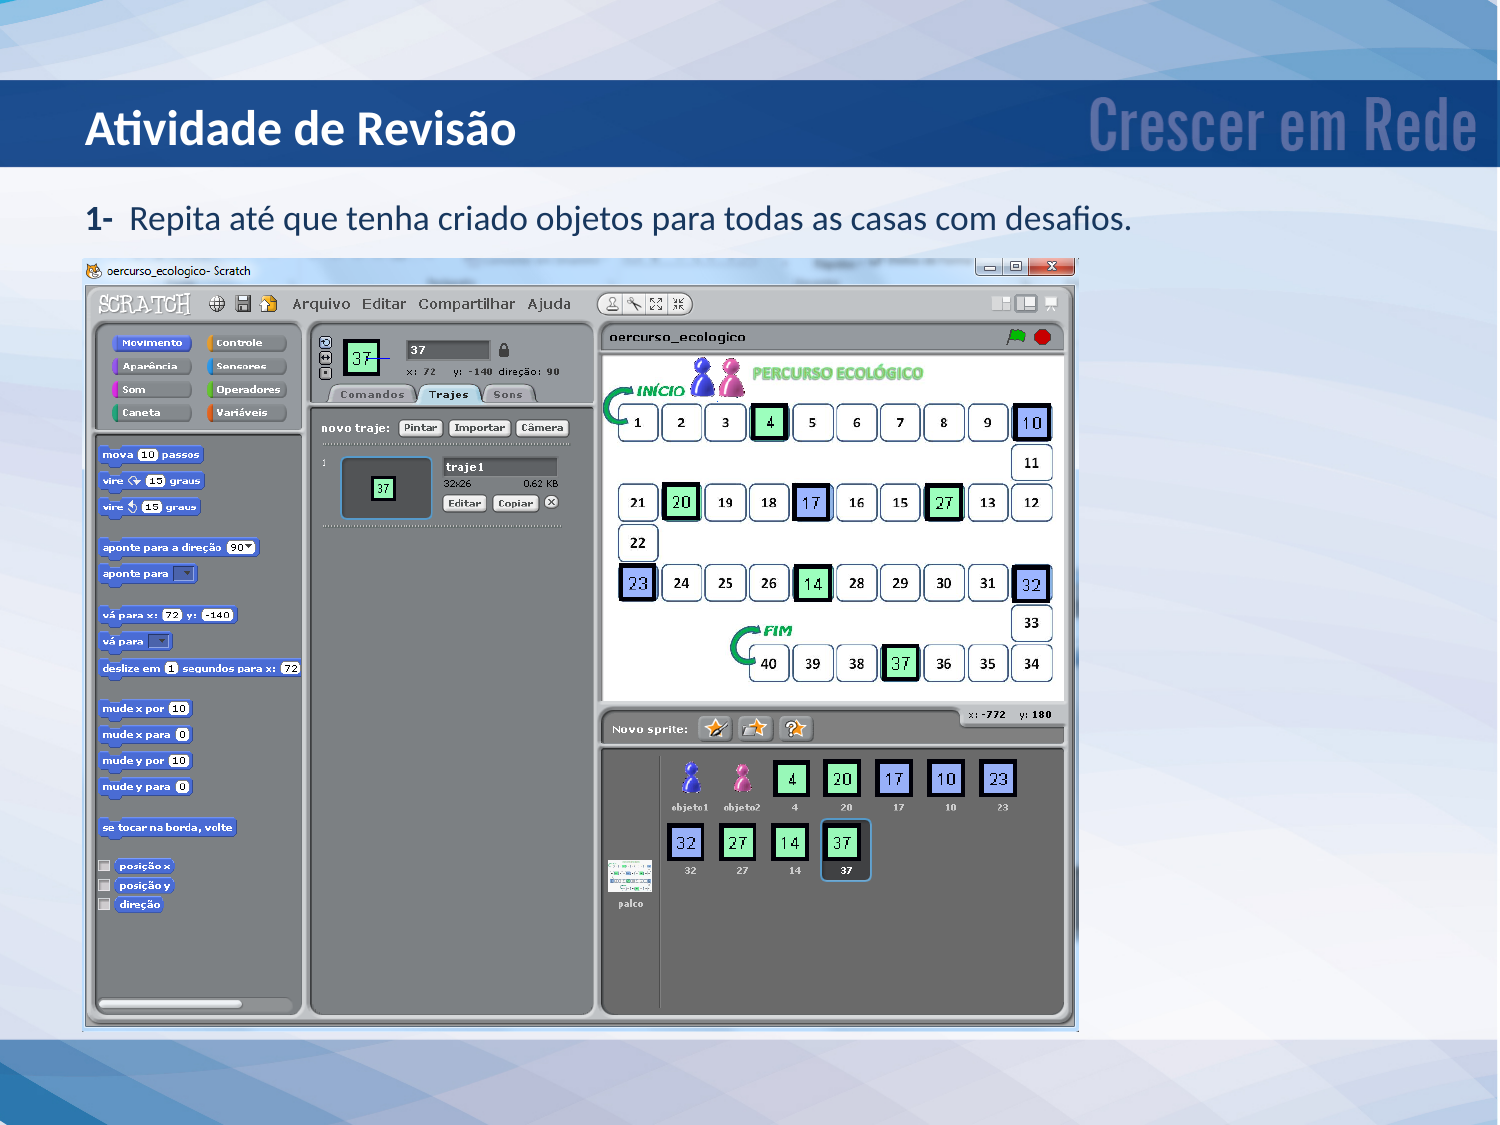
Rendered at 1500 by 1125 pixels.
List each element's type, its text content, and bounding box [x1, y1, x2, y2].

text_box 1- Repita até que tenha criado objetos para todas as casas com desafios. [0, 187, 1325, 245]
text_box Atividade de Revisão [70, 88, 1430, 163]
picture [0, 0, 1500, 1125]
